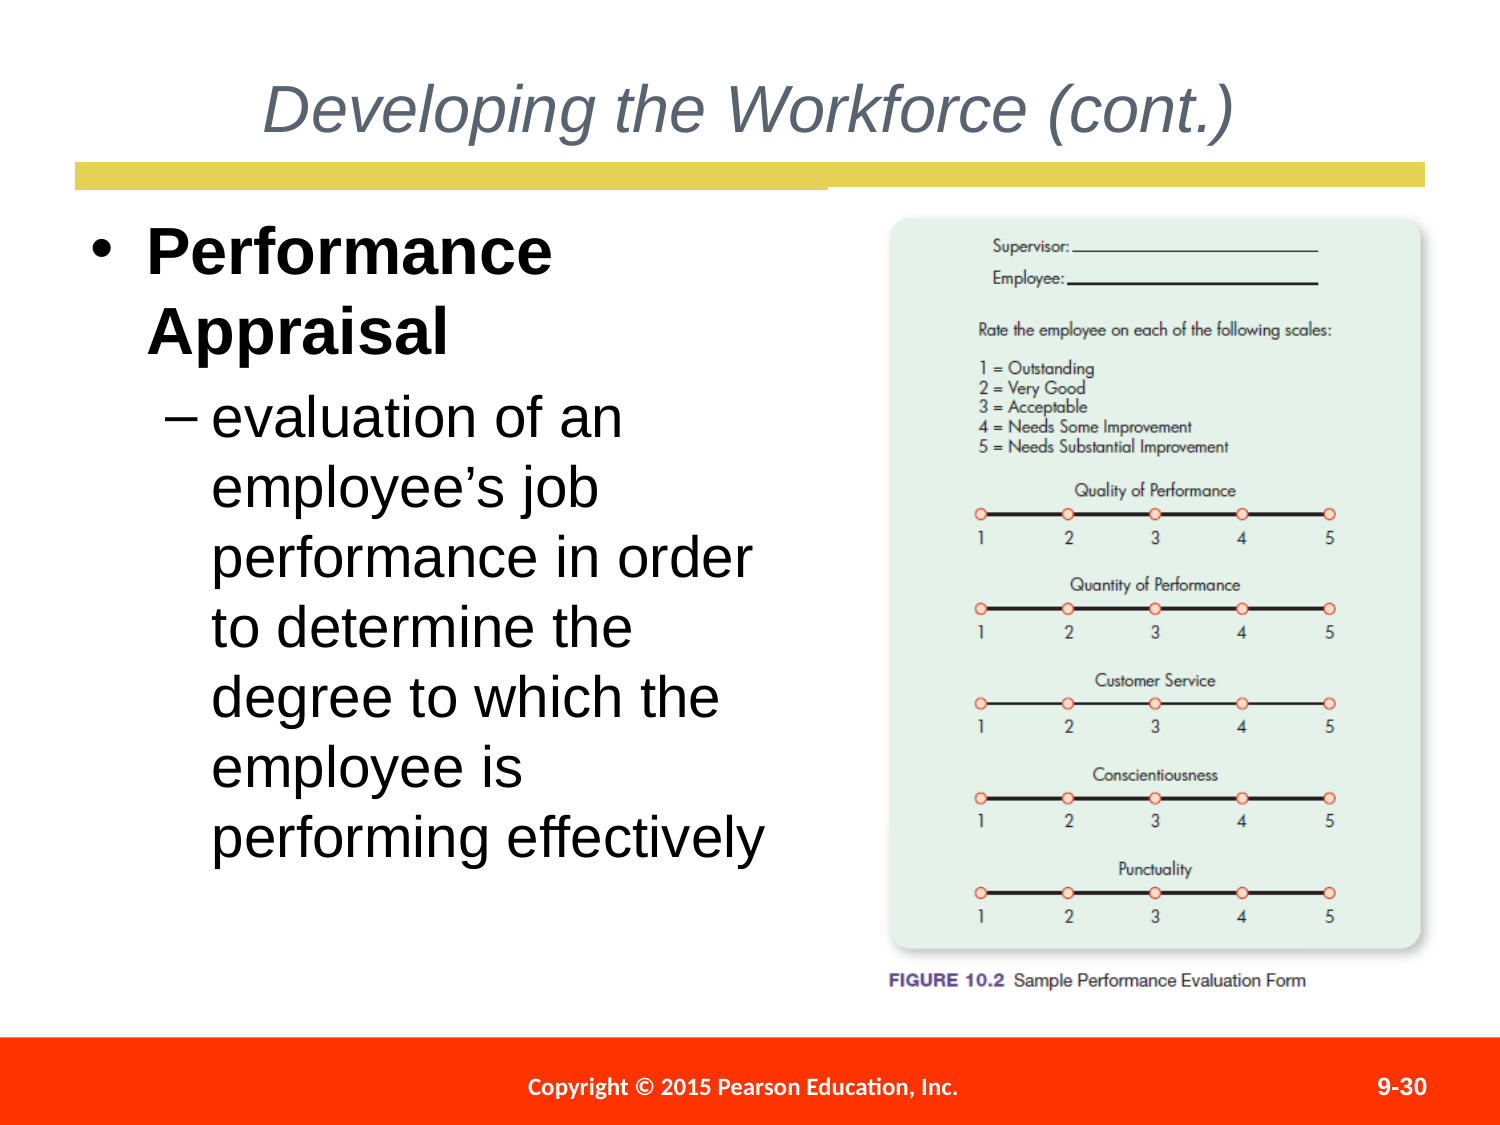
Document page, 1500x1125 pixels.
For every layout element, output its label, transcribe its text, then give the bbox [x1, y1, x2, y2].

list Performance Appraisal evaluation of an employee’s job performance in order to determine the degree to which the employee is performing effectively [74, 200, 788, 1006]
picture [828, 187, 1451, 1009]
text_box Developing the Workforce (cont.) [74, 12, 1425, 200]
